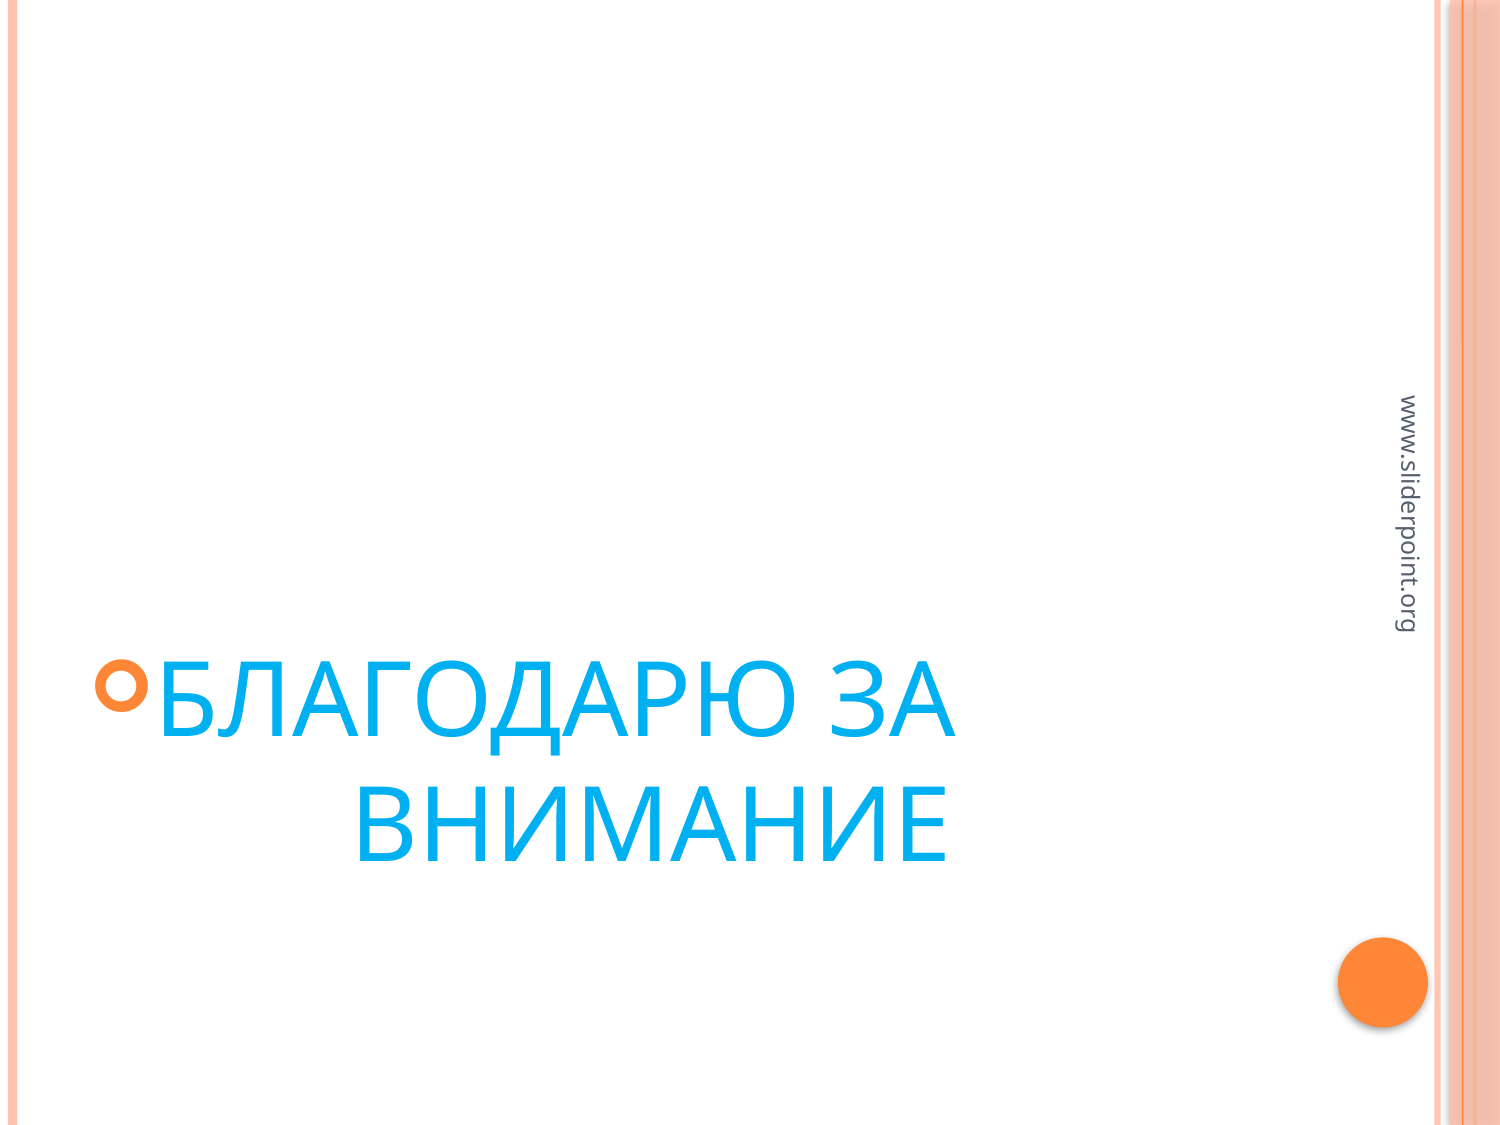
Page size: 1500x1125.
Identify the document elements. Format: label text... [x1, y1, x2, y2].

list БЛАГОДАРЮ ЗА ВНИМАНИЕ [75, 262, 1300, 1062]
footer www.sliderpoint.org [1379, 380, 1440, 906]
